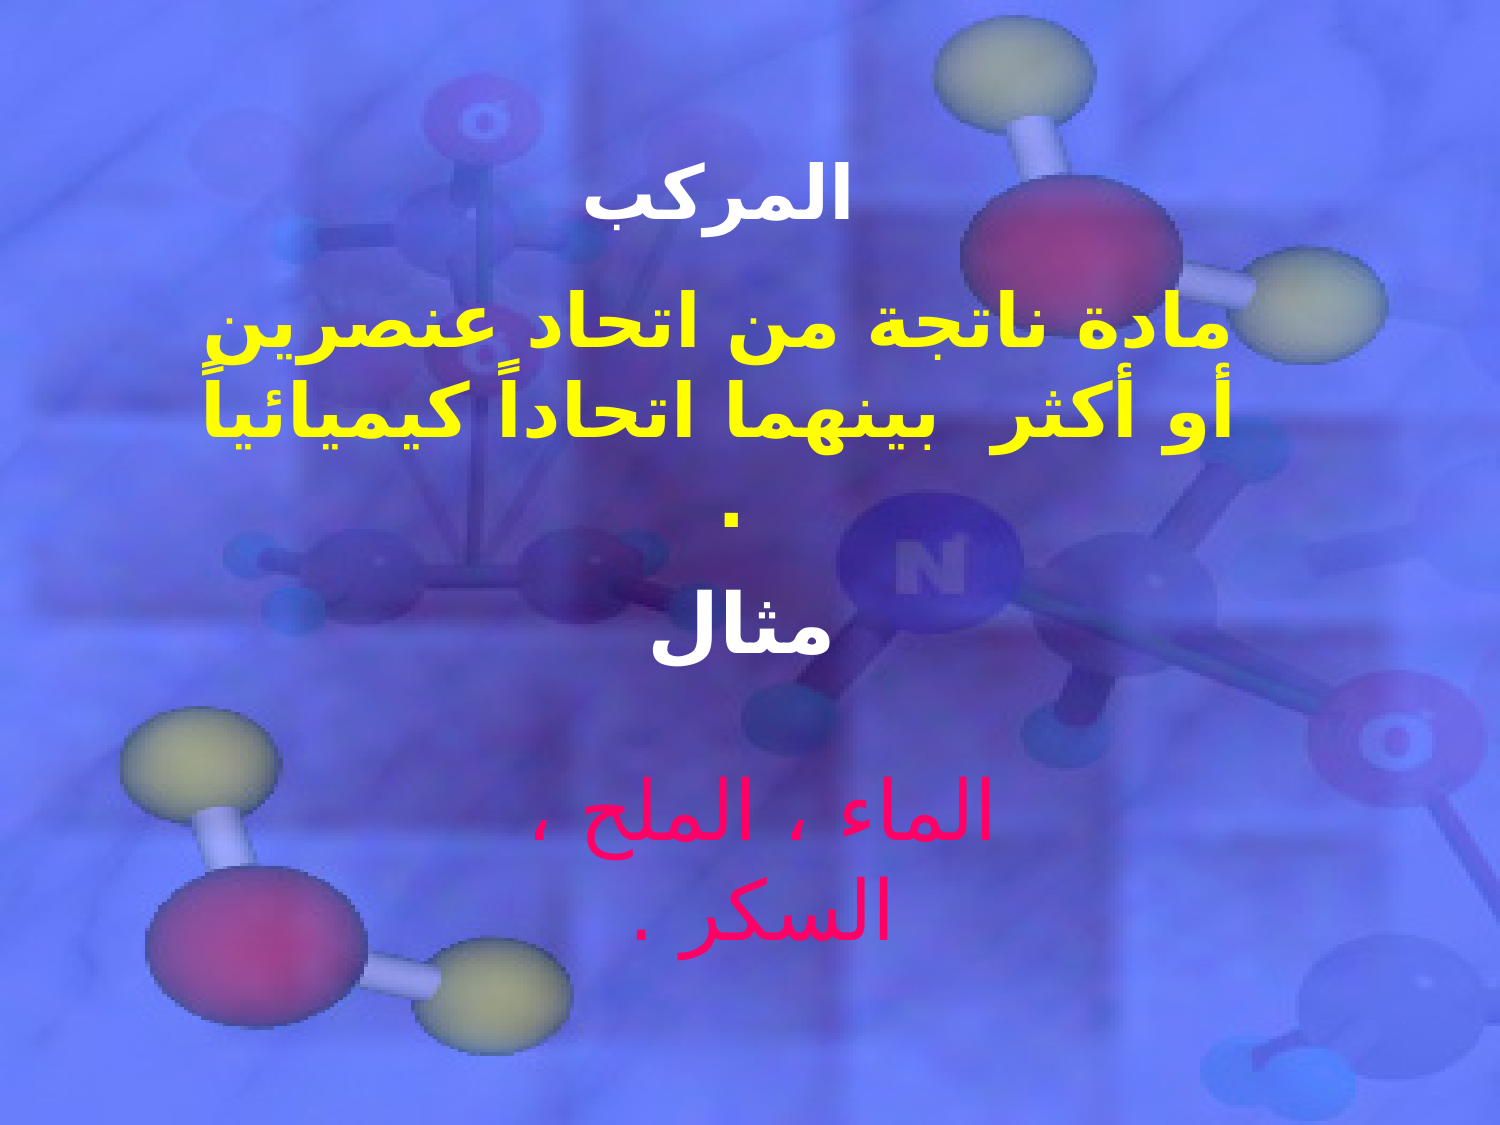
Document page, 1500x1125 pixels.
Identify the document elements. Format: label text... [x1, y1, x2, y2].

text_box المركب مادة ناتجة من اتحاد عنصرين أو أكثر بينهما اتحاداً كيميائياً . [174, 137, 1263, 550]
picture [0, 0, 1500, 1125]
text_box الماء ، الملح ، السكر . [424, 749, 1100, 965]
text_box مثال [624, 562, 888, 678]
